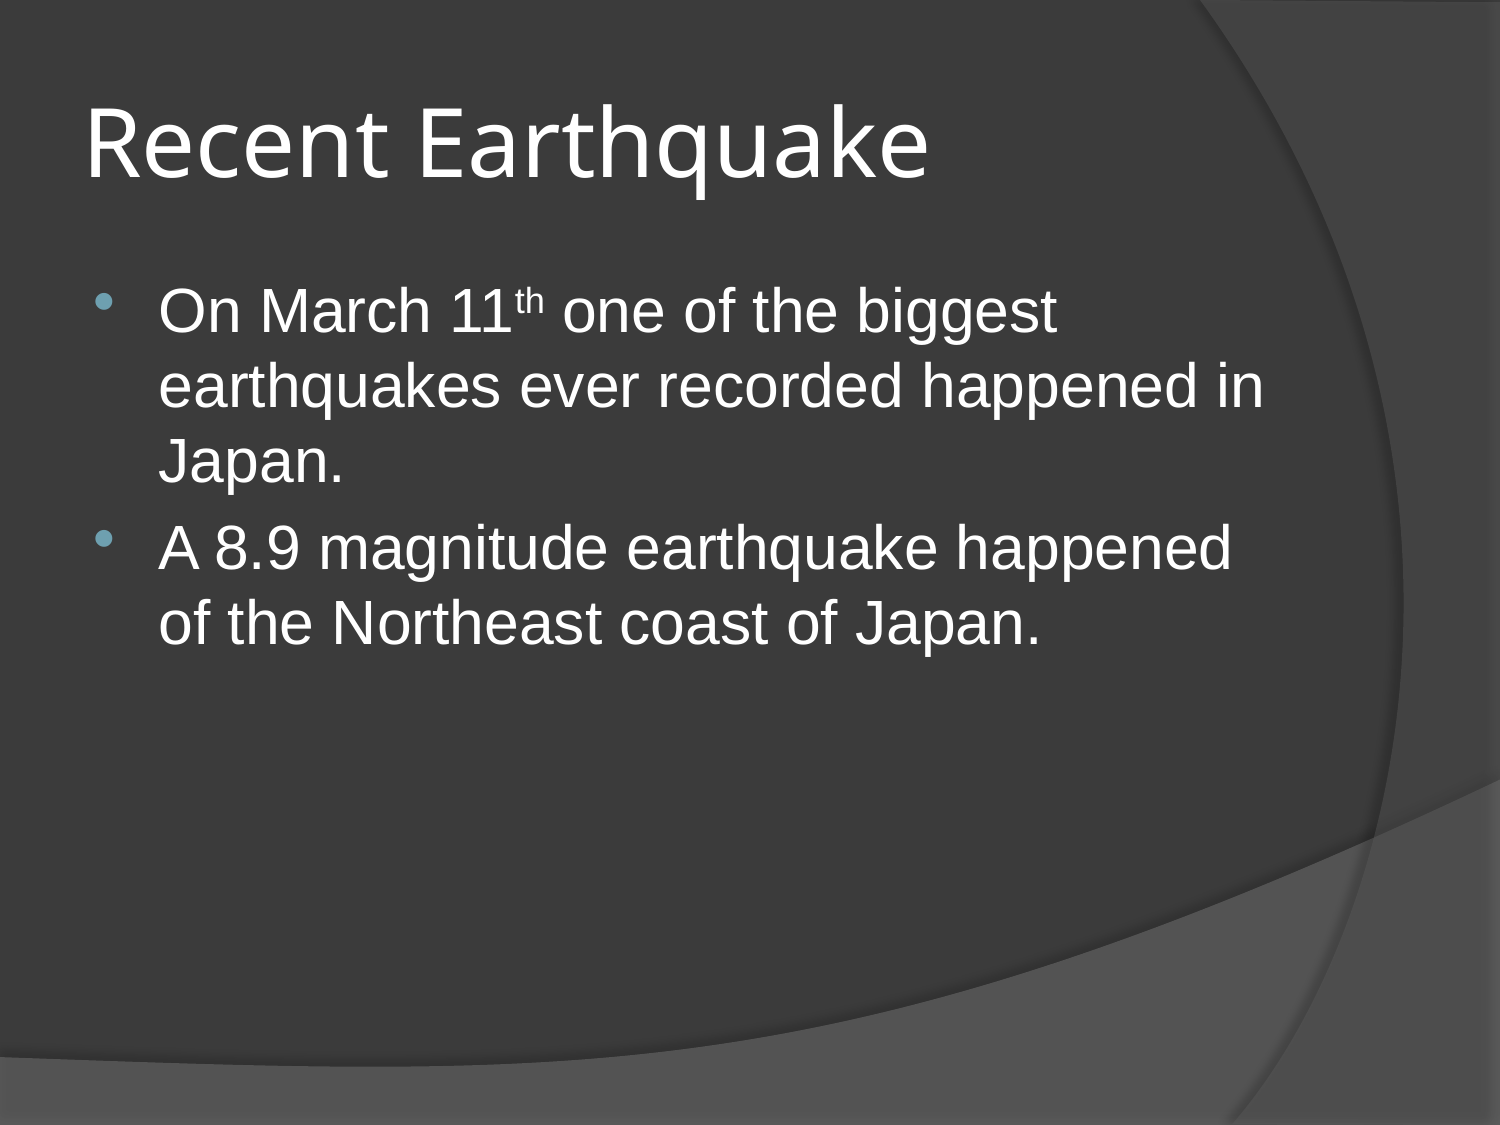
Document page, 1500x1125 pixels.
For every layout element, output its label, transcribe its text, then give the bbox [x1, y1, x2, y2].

title Recent Earthquake [75, 45, 1300, 233]
list On March 11th one of the biggest earthquakes ever recorded happened in Japan. A 8.9 magnitude earthquake happened of the Northeast coast of Japan. [75, 262, 1300, 1005]
